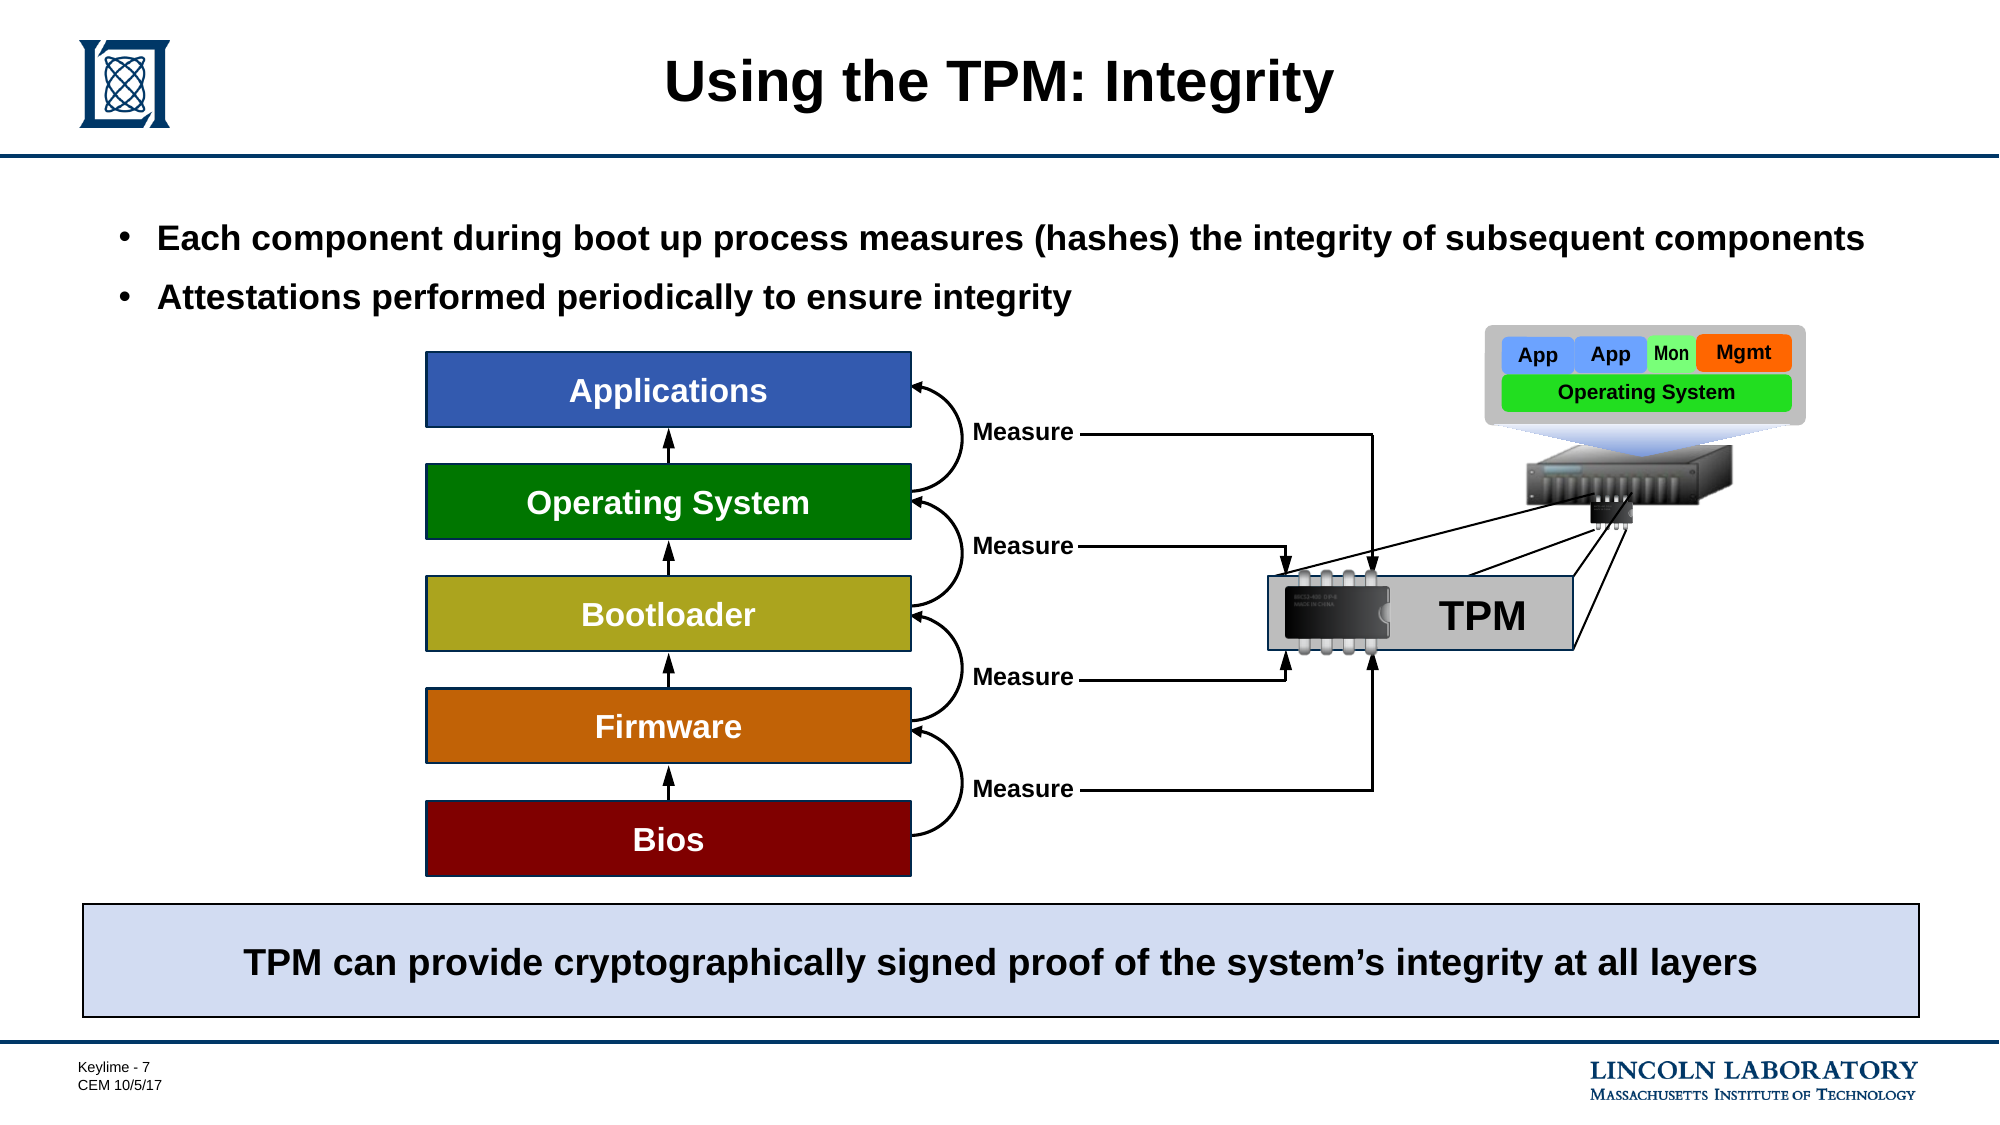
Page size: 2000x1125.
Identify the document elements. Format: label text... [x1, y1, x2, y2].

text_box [426, 351, 912, 428]
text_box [1379, 529, 1567, 574]
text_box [426, 463, 912, 540]
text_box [426, 688, 912, 764]
picture [1584, 485, 1639, 540]
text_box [1579, 587, 1627, 651]
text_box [1572, 492, 1633, 578]
picture [1270, 545, 1405, 680]
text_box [1379, 493, 1569, 528]
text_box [856, 385, 1373, 578]
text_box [1484, 324, 1807, 508]
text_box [915, 587, 1262, 607]
title Using the TPM: Integrity [205, 16, 1794, 151]
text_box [1409, 576, 1574, 651]
picture [79, 40, 170, 128]
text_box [426, 800, 912, 876]
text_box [856, 649, 1373, 836]
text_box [915, 615, 1262, 647]
text_box TPM can provide cryptographically signed proof of the system’s integrity at all layers [83, 903, 1920, 1017]
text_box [426, 576, 912, 652]
list Each component during boot up process measures (hashes) the integrity of subsequent components Attestations performed periodically to ensure integrity [103, 212, 1895, 332]
picture [1588, 1061, 1918, 1100]
